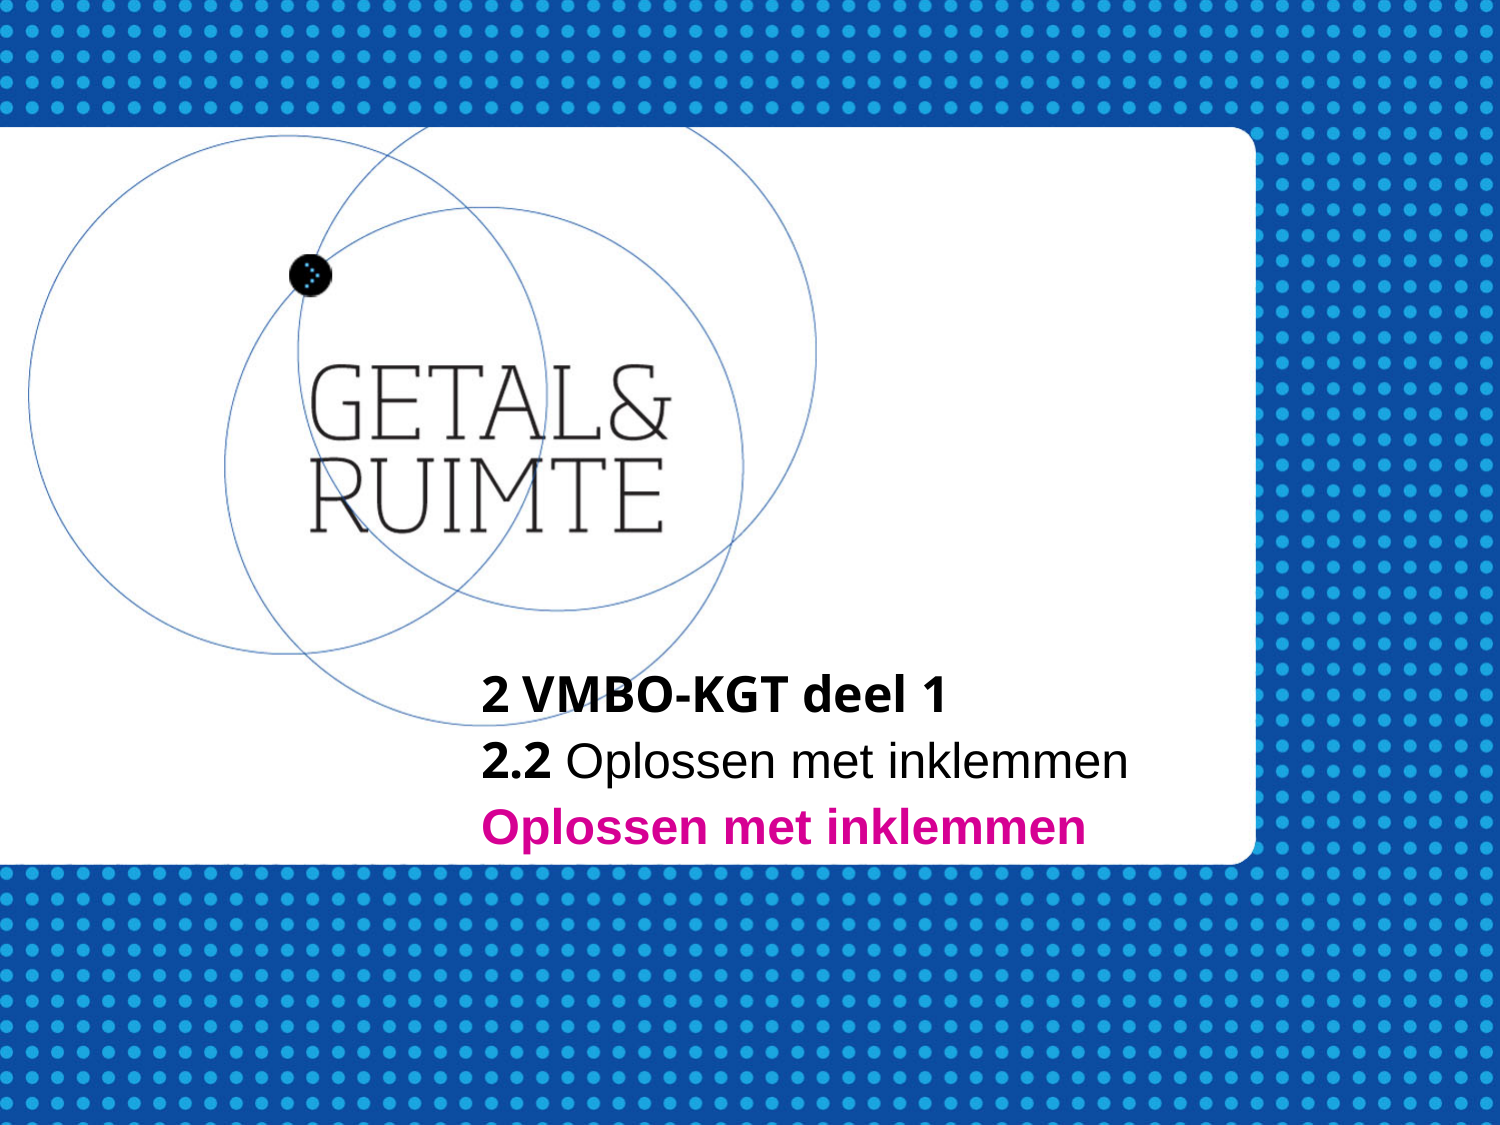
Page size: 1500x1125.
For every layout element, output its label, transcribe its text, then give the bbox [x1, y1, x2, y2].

picture [0, 0, 1500, 1125]
text_box 2 VMBO-KGT deel 1 2.2 Oplossen met inklemmen Oplossen met inklemmen [466, 648, 1235, 870]
